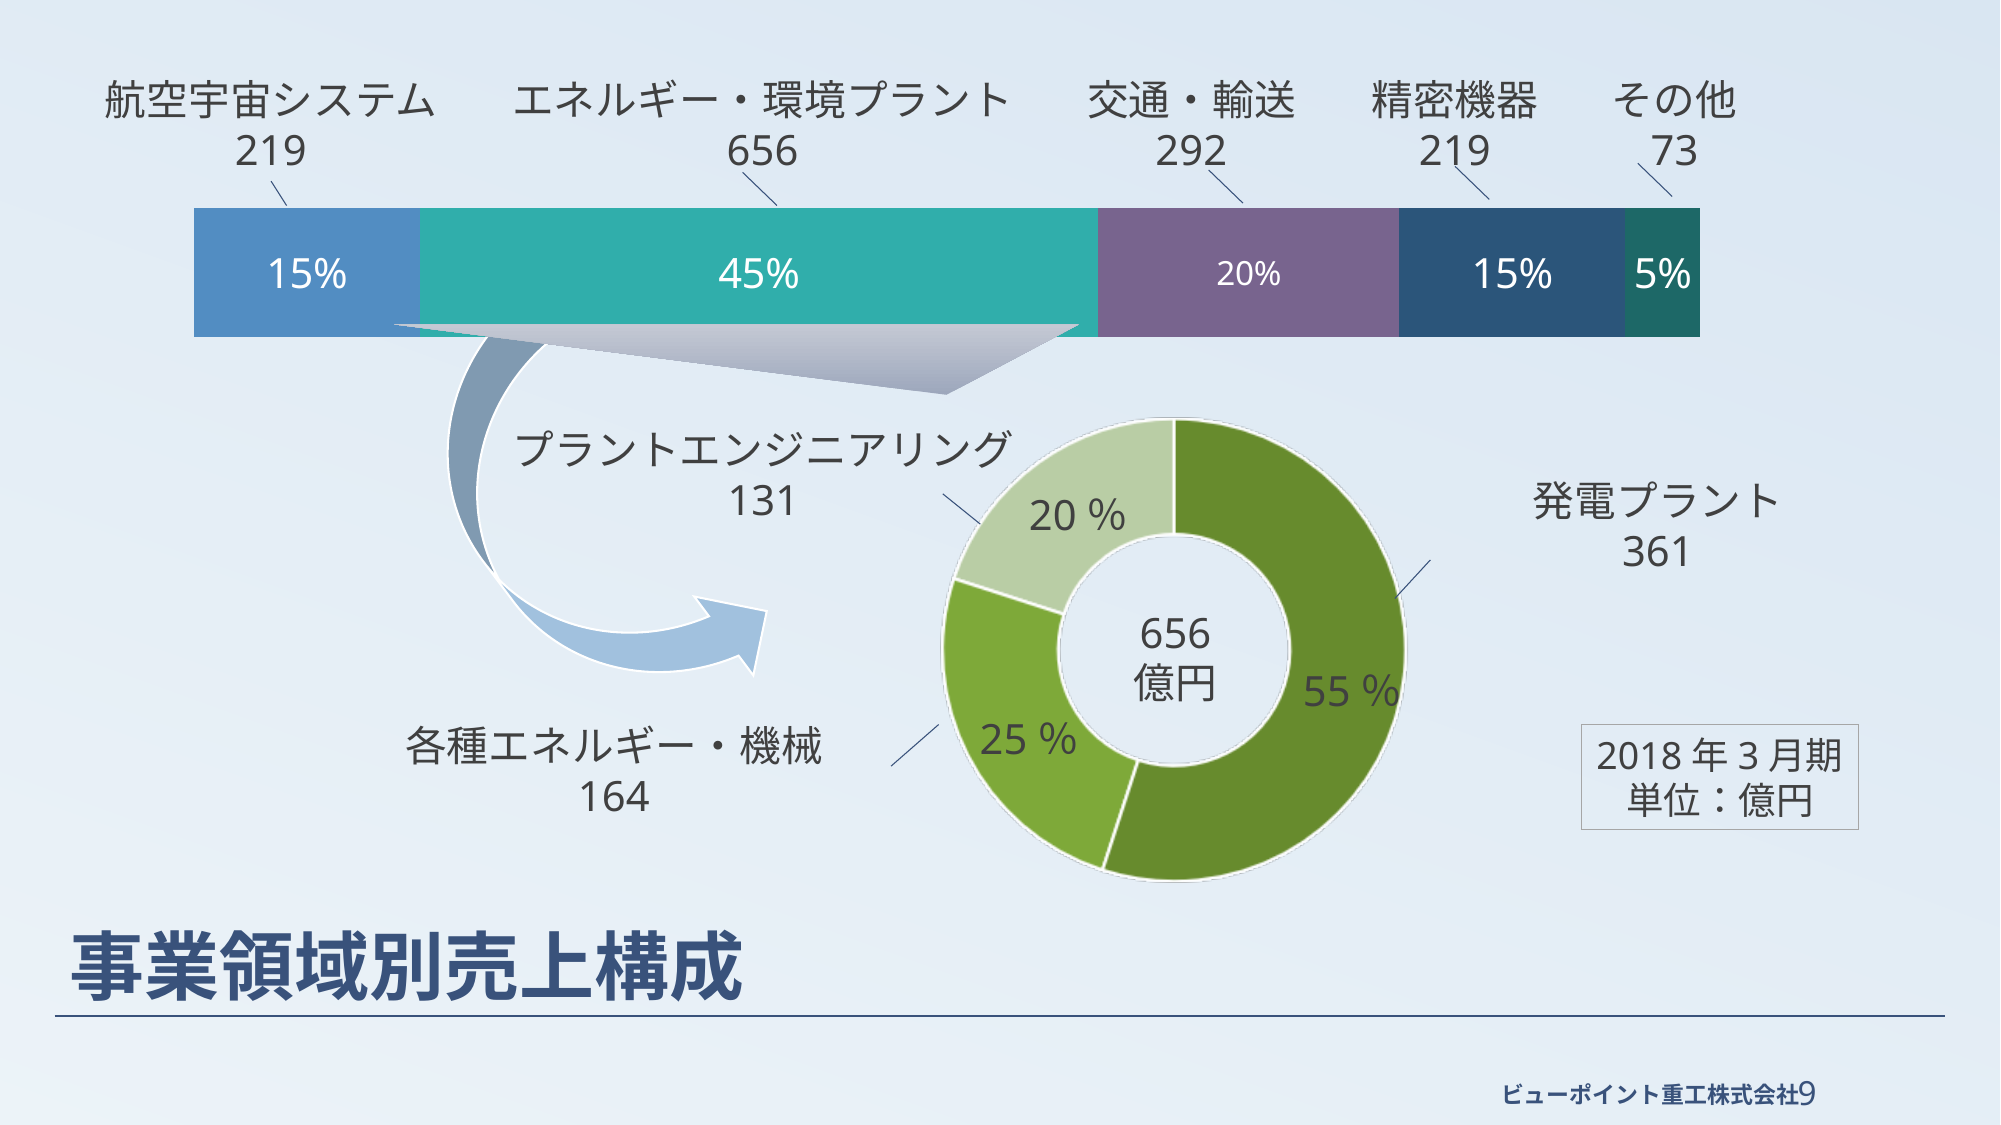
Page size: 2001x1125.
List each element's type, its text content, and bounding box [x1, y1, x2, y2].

text_box 発電プラント 361 [1462, 466, 1854, 582]
text_box 各種エネルギー・機械 164 [332, 712, 896, 828]
title 事業領域別売上構成 [54, 923, 1855, 1017]
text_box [942, 493, 981, 525]
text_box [742, 172, 777, 206]
text_box その他 73 [1535, 66, 1814, 141]
text_box 精密機器 219 [1208, 66, 1535, 141]
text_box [1637, 163, 1673, 197]
text_box 交通・輸送 292 [945, 66, 1208, 141]
text_box 55％ [1275, 657, 1431, 723]
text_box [891, 724, 939, 767]
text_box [1394, 559, 1431, 599]
text_box 航空宇宙システム 219 [75, 66, 467, 182]
text_box 20％ [1001, 481, 1157, 547]
text_box 2018年3月期 単位：億円 [1581, 724, 1859, 830]
text_box 25％ [951, 705, 1107, 770]
text_box 656 億円 [1097, 599, 1254, 714]
text_box プラントエンジニアリング 131 [467, 416, 1060, 532]
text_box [1454, 166, 1490, 200]
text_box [271, 182, 287, 206]
picture [796, 407, 1556, 897]
text_box [446, 404, 768, 678]
chart [156, 141, 2000, 404]
text_box エネルギー・環境プラント 656 [489, 66, 945, 141]
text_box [1208, 169, 1243, 204]
